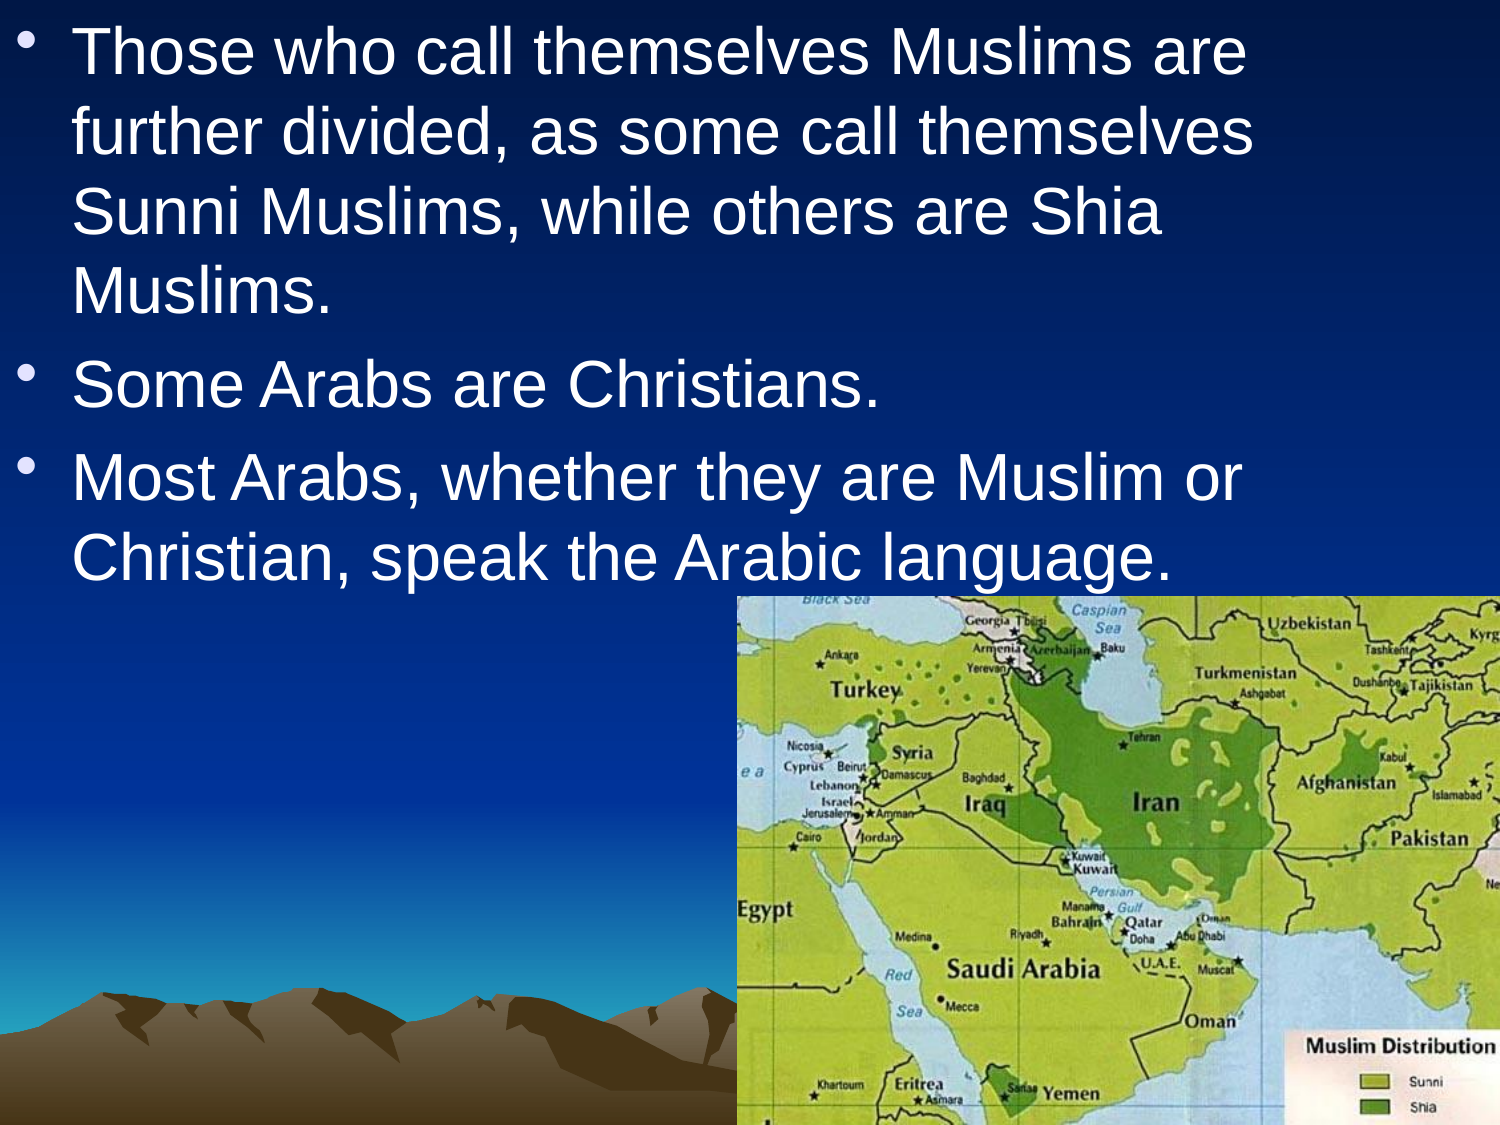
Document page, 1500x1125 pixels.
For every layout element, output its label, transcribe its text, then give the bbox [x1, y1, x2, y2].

list Those who call themselves Muslims are further divided, as some call themselves Sunni Muslims, while others are Shia Muslims. Some Arabs are Christians. Most Arabs, whether they are Muslim or Christian, speak the Arabic language. [0, 0, 1351, 738]
picture [737, 596, 1500, 1125]
